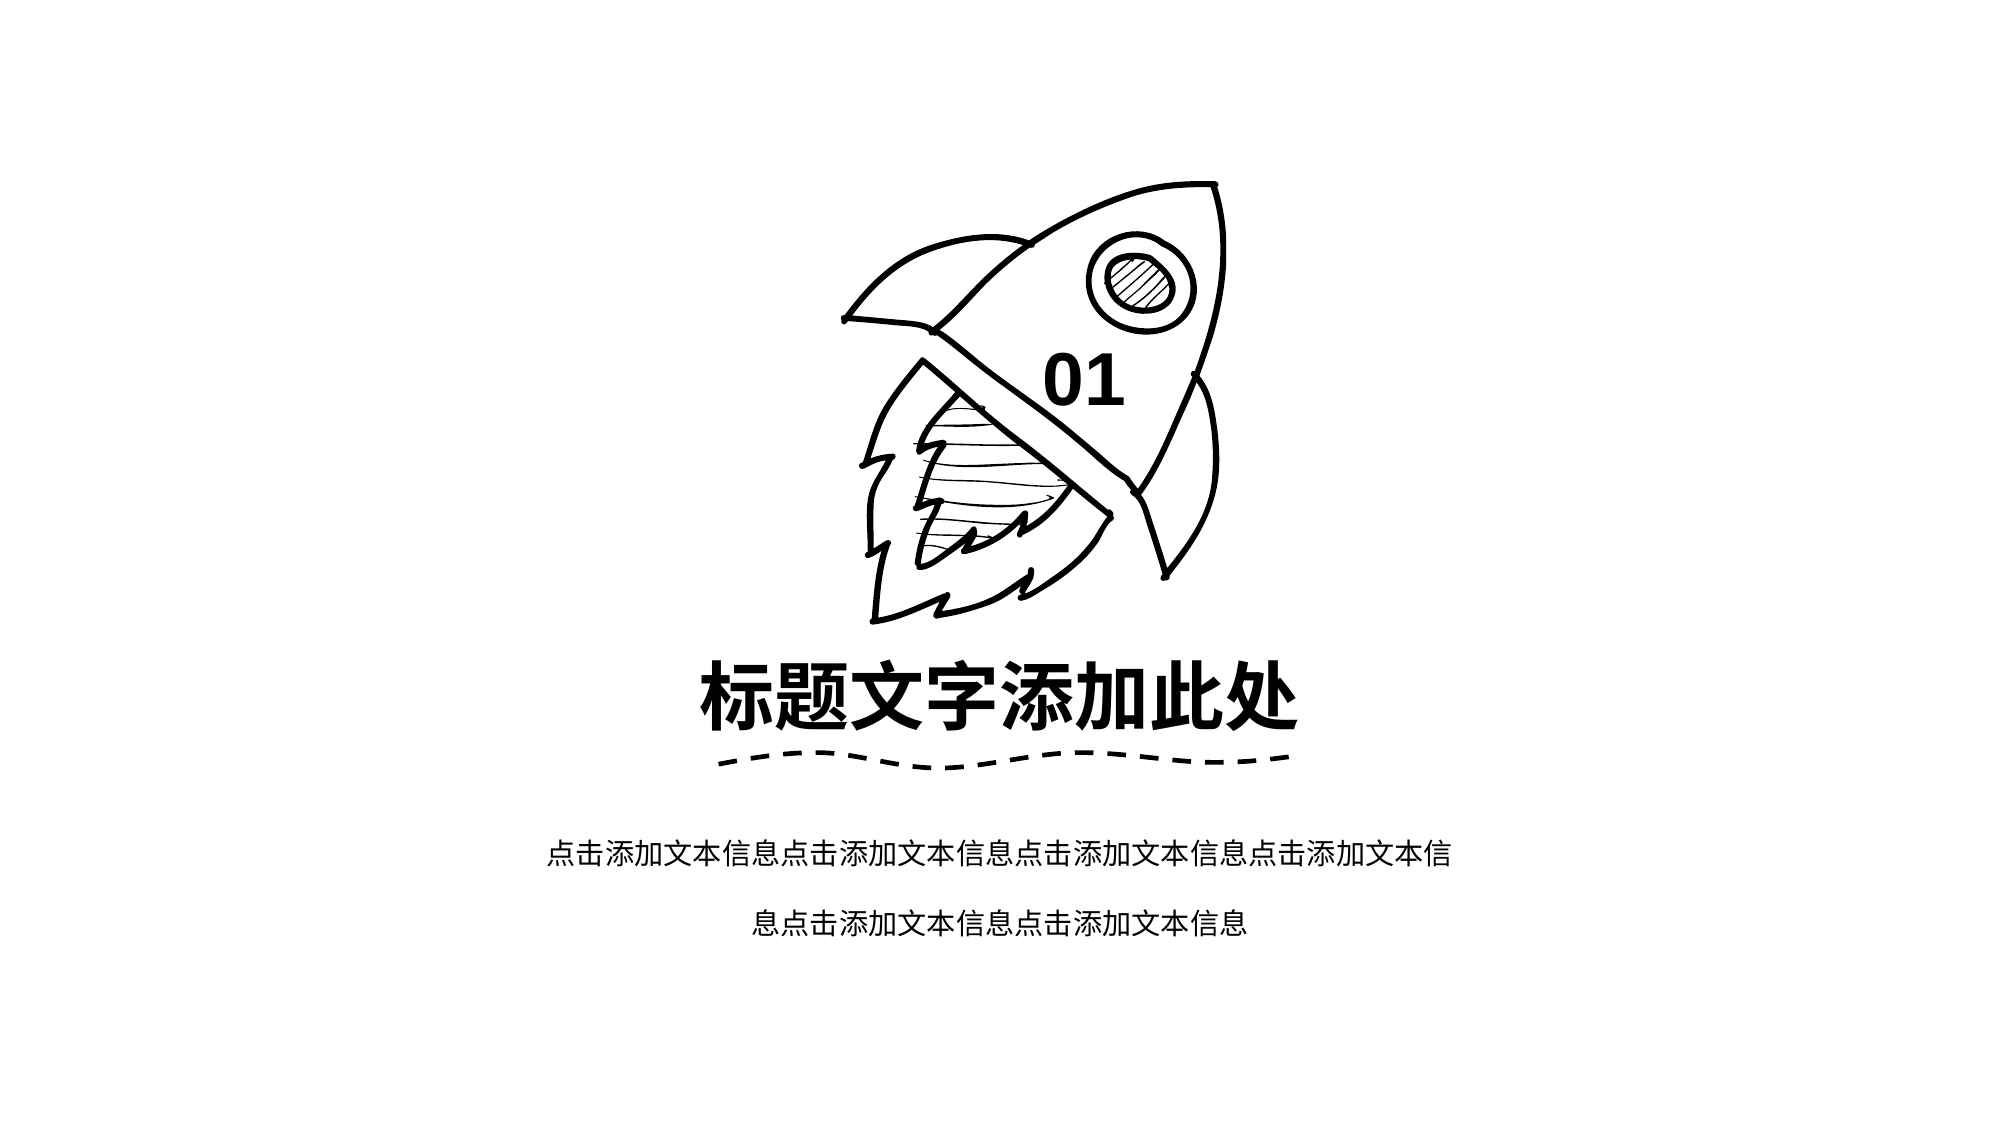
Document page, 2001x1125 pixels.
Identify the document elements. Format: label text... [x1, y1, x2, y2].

text_box [718, 751, 1292, 770]
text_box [840, 181, 1227, 625]
text_box 点击添加文本信息点击添加文本信息点击添加文本信息点击添加文本信息点击添加文本信息点击添加文本信息 [521, 792, 1479, 948]
text_box 标题文字添加此处 [573, 624, 1427, 747]
